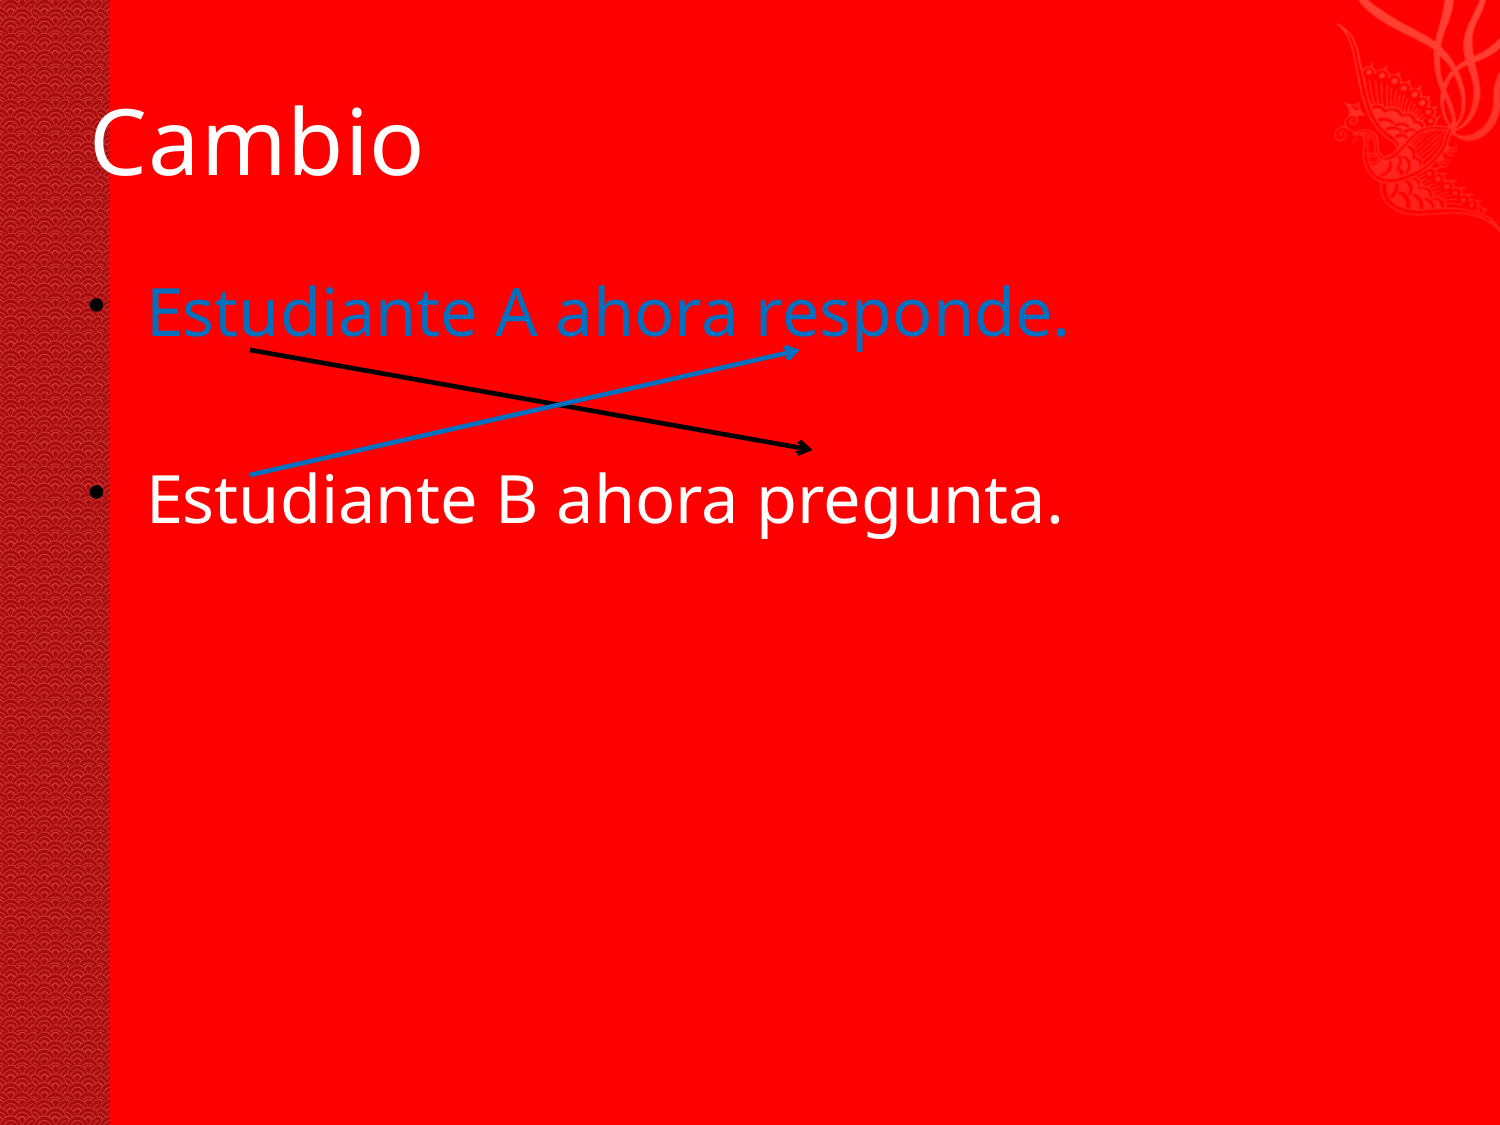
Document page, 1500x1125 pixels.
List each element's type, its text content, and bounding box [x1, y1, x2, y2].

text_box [249, 349, 801, 476]
list Estudiante A ahora responde. Estudiante B ahora pregunta. [75, 262, 1425, 1005]
title Cambio [75, 45, 1351, 233]
list En grupos de 2 o 3, usen la plantilla para planear una lección para programar una de las siguientes: Dar direcciones y los medios de transporte. o Pedir comida en un restaurante. [1334, 0, 1500, 235]
